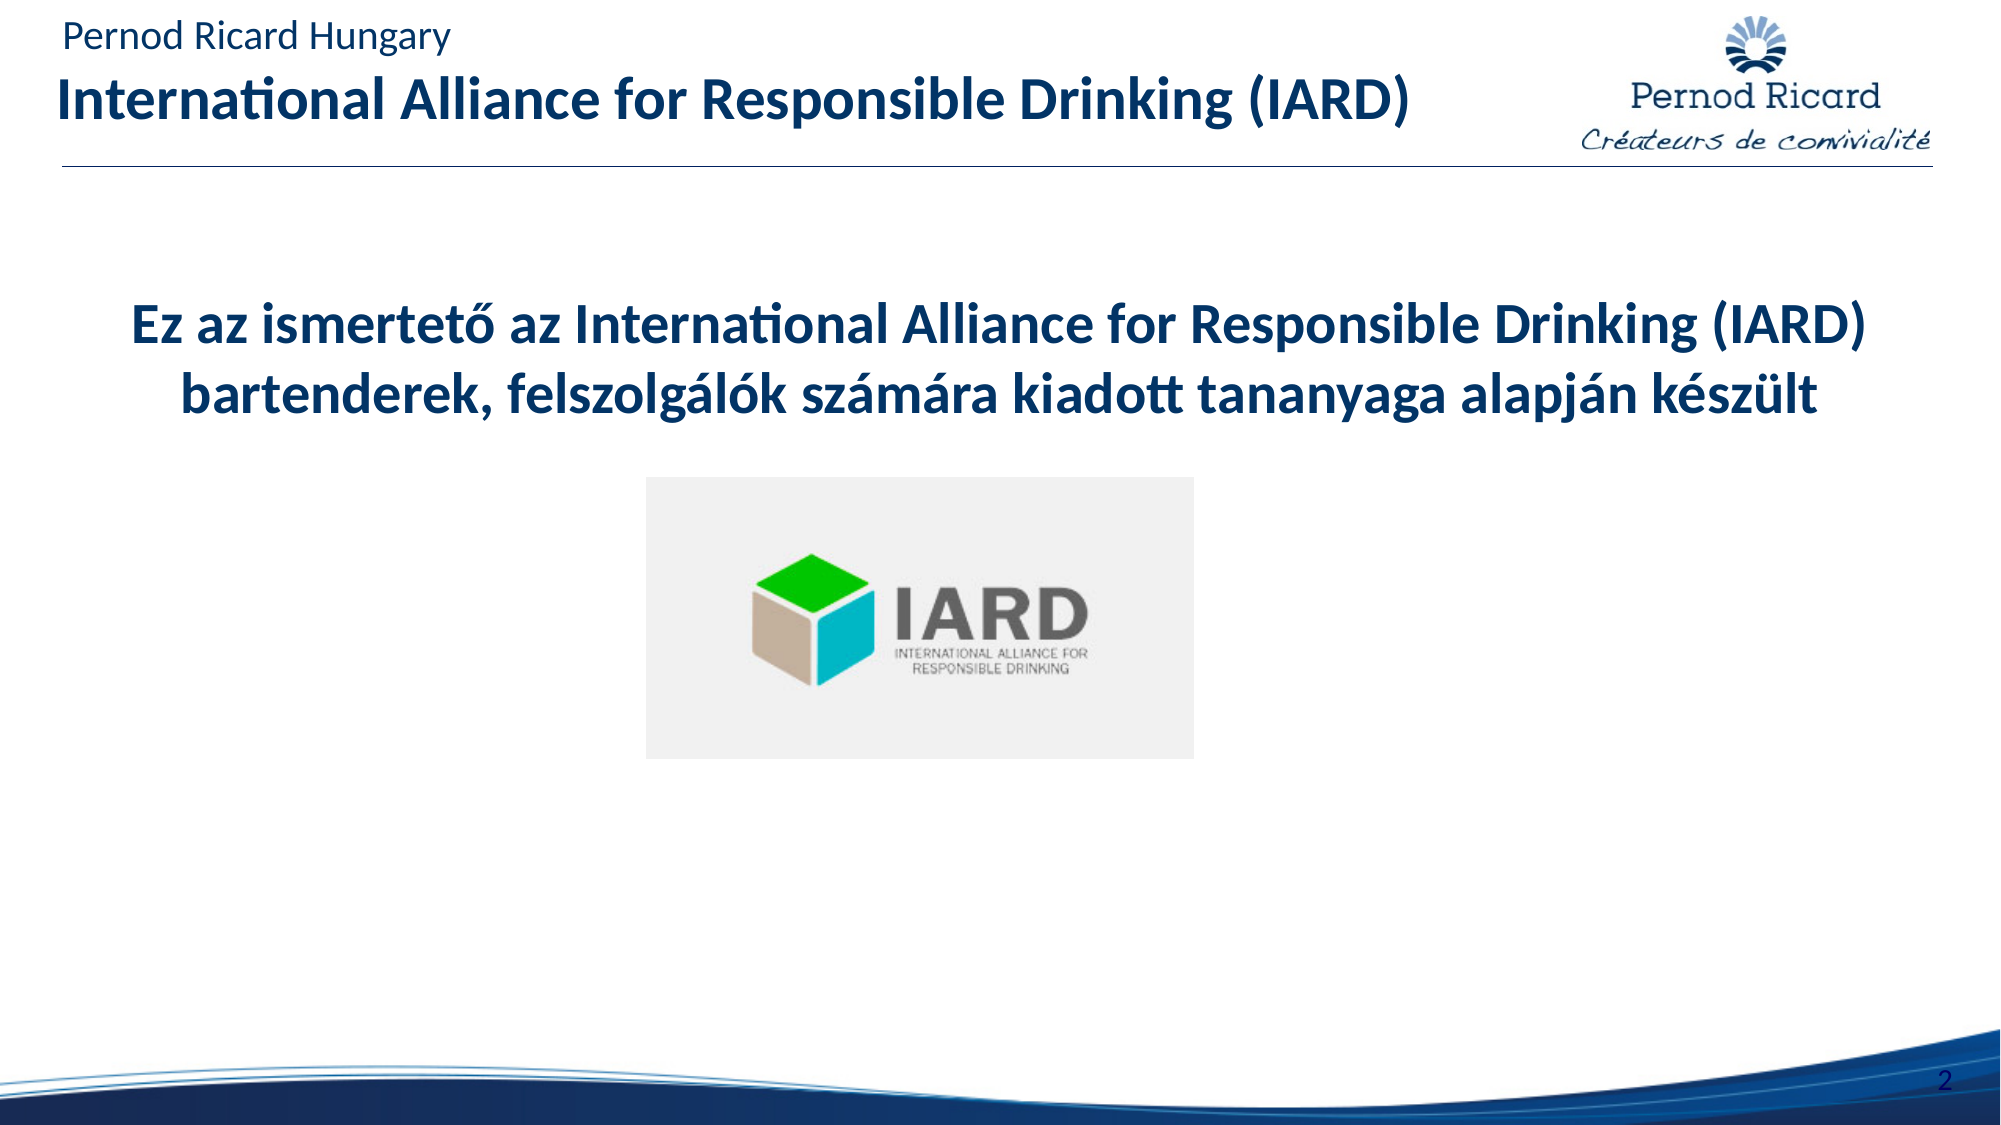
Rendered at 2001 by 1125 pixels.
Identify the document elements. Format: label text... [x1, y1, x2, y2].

text_box Ez az ismertető az International Alliance for Responsible Drinking (IARD) bartenderek, felszolgálók számára kiadott tananyaga alapján készült [52, 277, 1948, 432]
text_box Pernod Ricard Hungary [47, 0, 467, 65]
text_box 2 [1853, 1038, 1973, 1119]
picture [0, 0, 2001, 1125]
title International Alliance for Responsible Drinking (IARD) [41, 33, 1839, 140]
